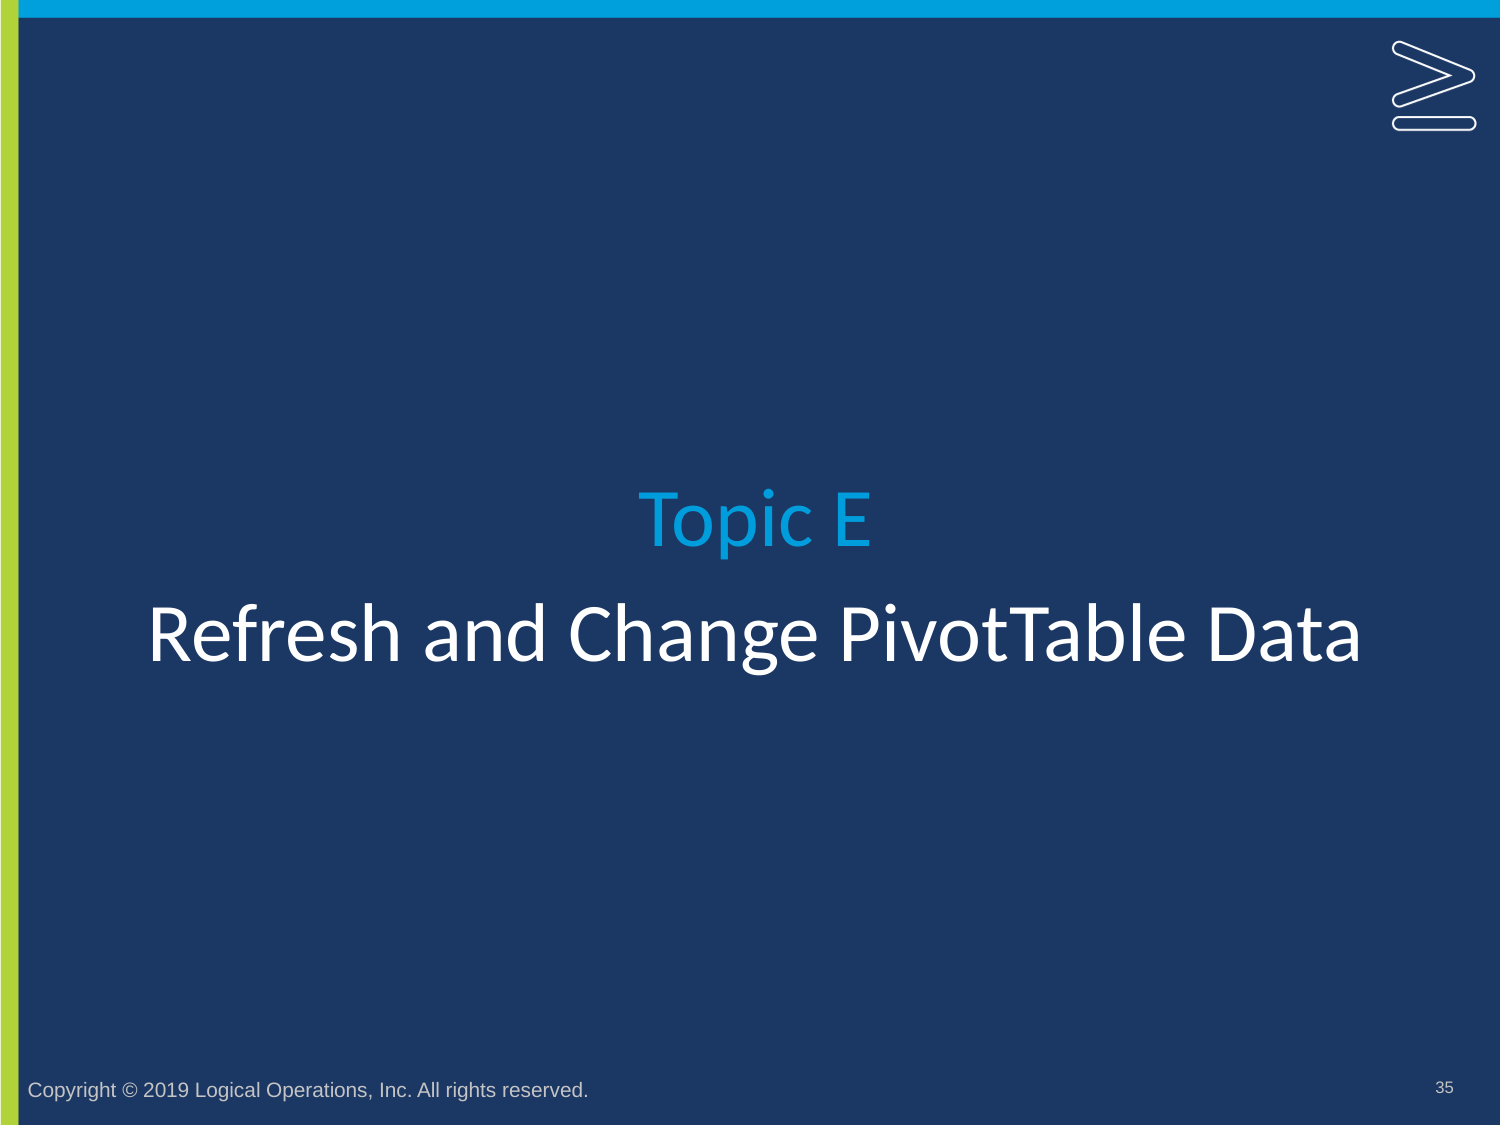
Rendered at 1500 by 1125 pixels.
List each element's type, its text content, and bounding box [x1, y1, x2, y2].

list Topic E [118, 324, 1394, 571]
title Refresh and Change PivotTable Data [118, 571, 1394, 795]
slide_number 35 [1118, 1057, 1469, 1118]
picture [0, 0, 1500, 1125]
